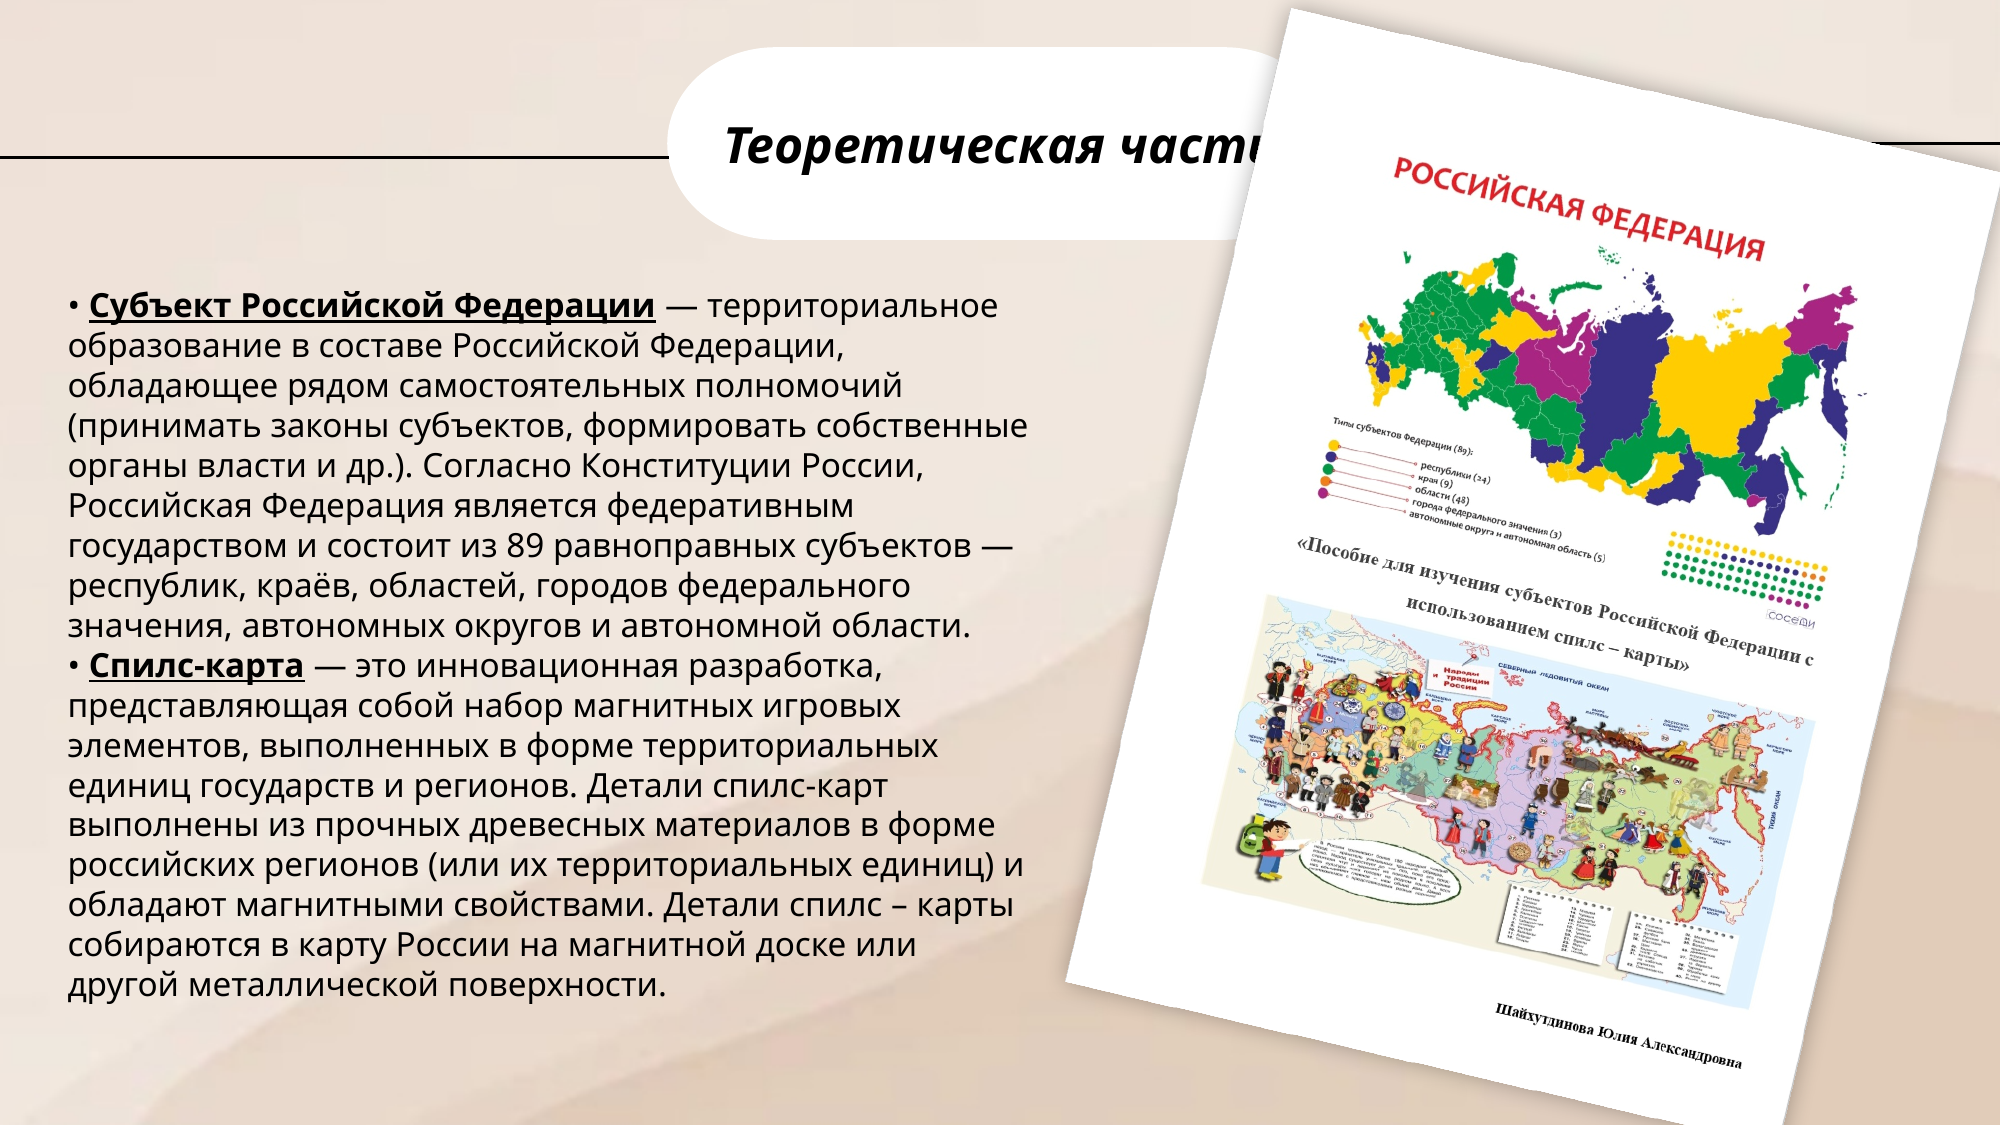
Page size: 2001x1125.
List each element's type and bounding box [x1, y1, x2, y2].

picture [1167, 76, 1901, 1077]
list [0, 0, 2000, 1125]
